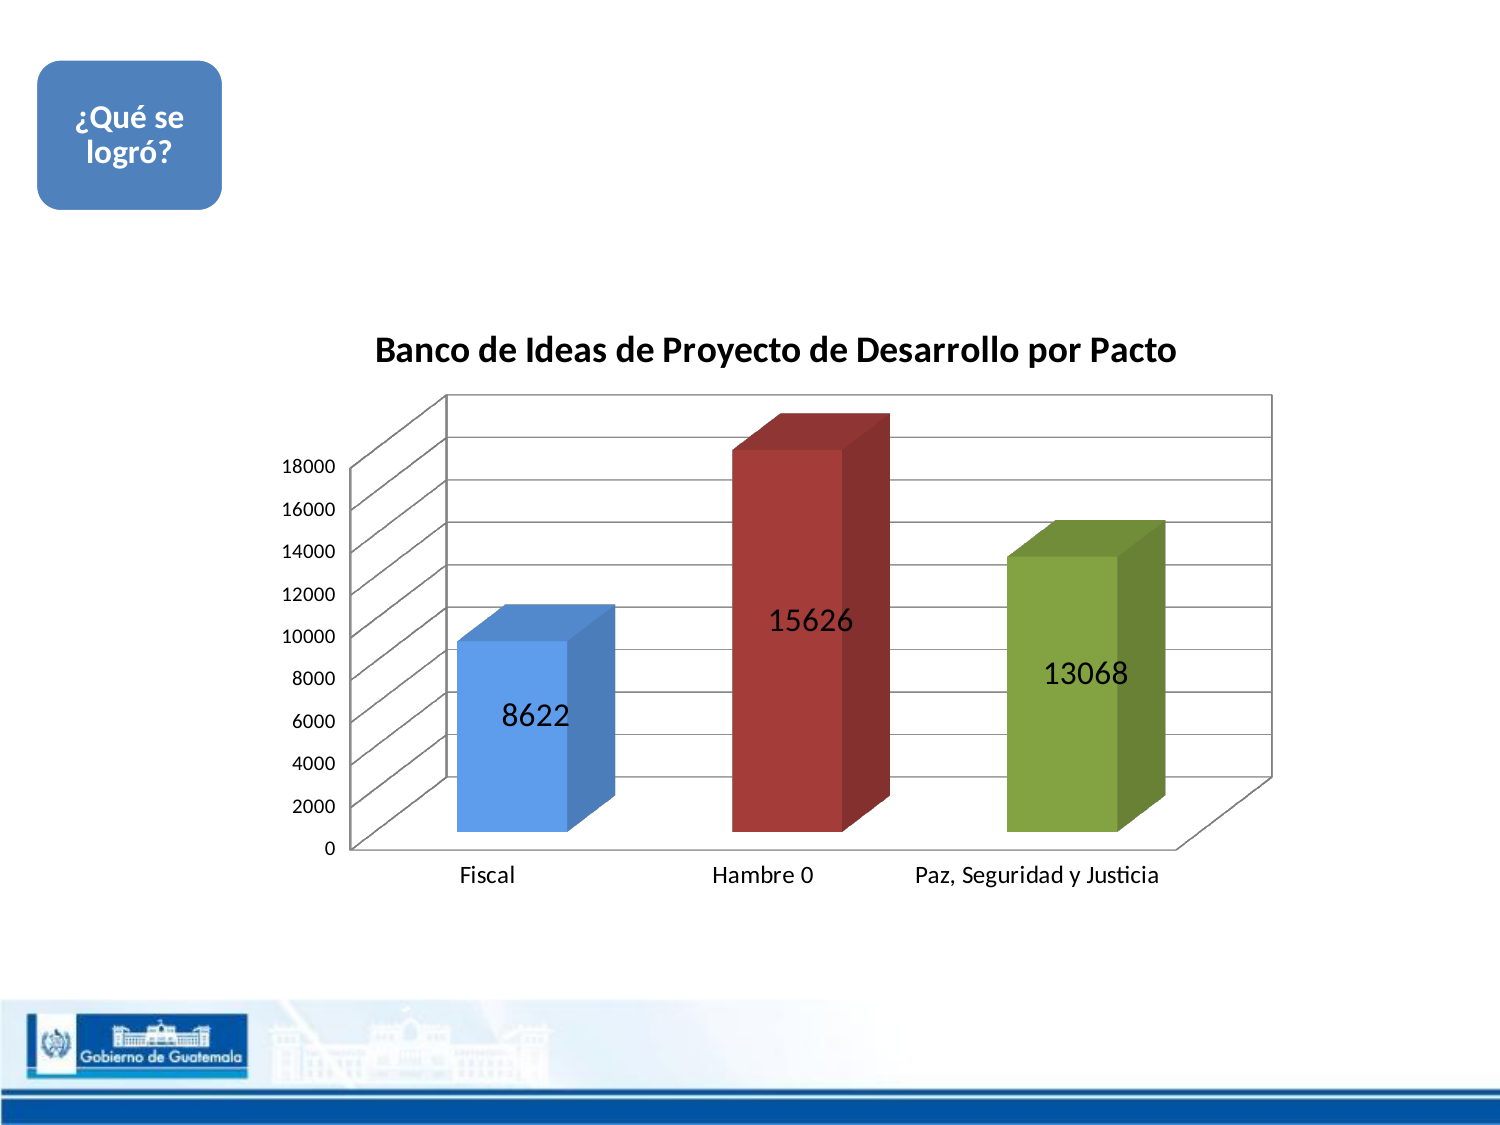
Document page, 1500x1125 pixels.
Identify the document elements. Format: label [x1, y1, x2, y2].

text_box [34, 58, 225, 213]
chart [253, 302, 1301, 903]
picture [0, 0, 1500, 1125]
